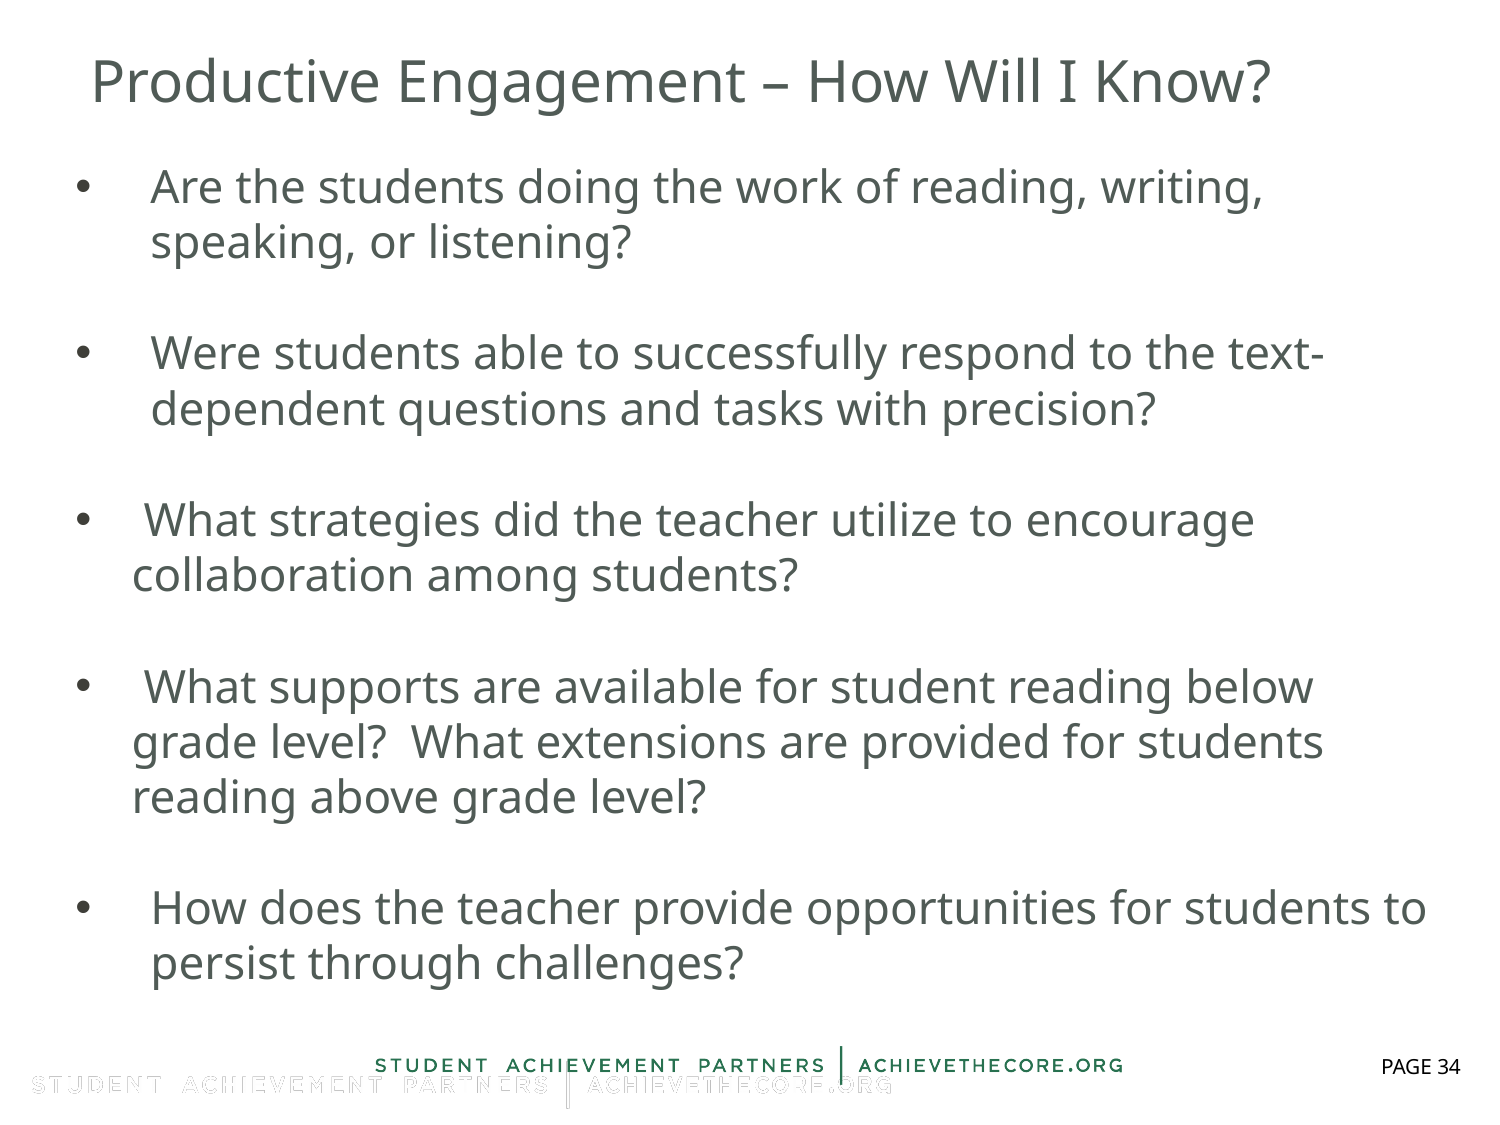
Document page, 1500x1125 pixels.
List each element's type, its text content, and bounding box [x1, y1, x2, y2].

title Productive Engagement – How Will I Know? [75, 7, 1375, 150]
text_box [604, 111, 755, 261]
picture [12, 1046, 1122, 1112]
list Are the students doing the work of reading, writing, speaking, or listening? Were students able to successfully respond to the text-dependent questions and tasks with precision? What strategies did the teacher utilize to encourage collaboration among students? What supports are available for student reading below grade level? What extensions are provided for students reading above grade level? How does the teacher provide opportunities for students to persist through challenges? [60, 150, 1448, 1026]
